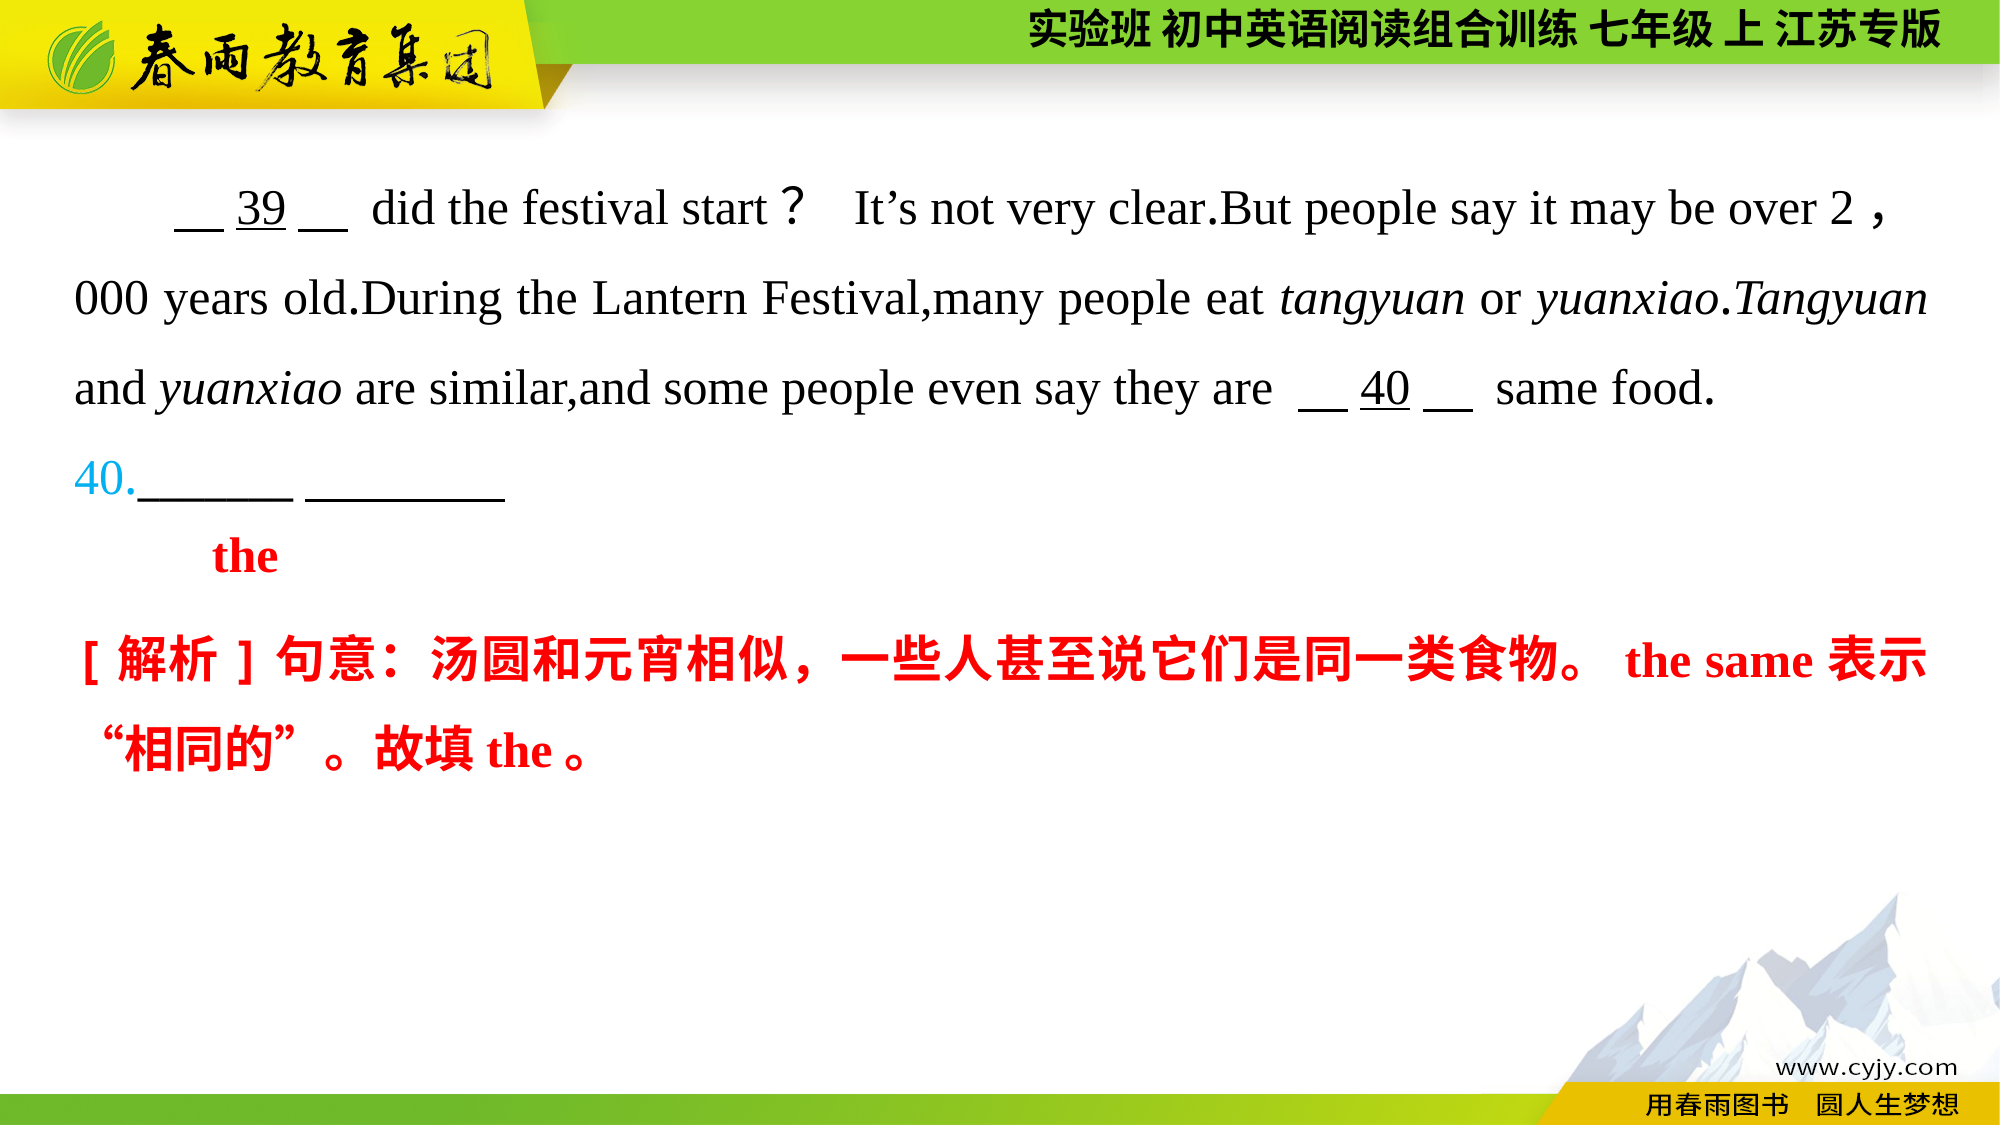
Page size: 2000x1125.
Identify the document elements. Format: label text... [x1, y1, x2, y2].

list 39 did the festival start？ It’s not very clear.But people say it may be over 2，000 years old.During the Lantern Festival,many people eat tangyuan or yuanxiao.Tangyuan and yuanxiao are similar,and some people even say they are 40 same food. 40._______ [59, 137, 1944, 589]
text_box the [197, 515, 294, 589]
picture [0, 0, 2000, 1125]
text_box [解析]句意：汤圆和元宵相似，一些人甚至说它们是同一类食物。the same表示“相同的”。故填the。 [59, 589, 1944, 785]
